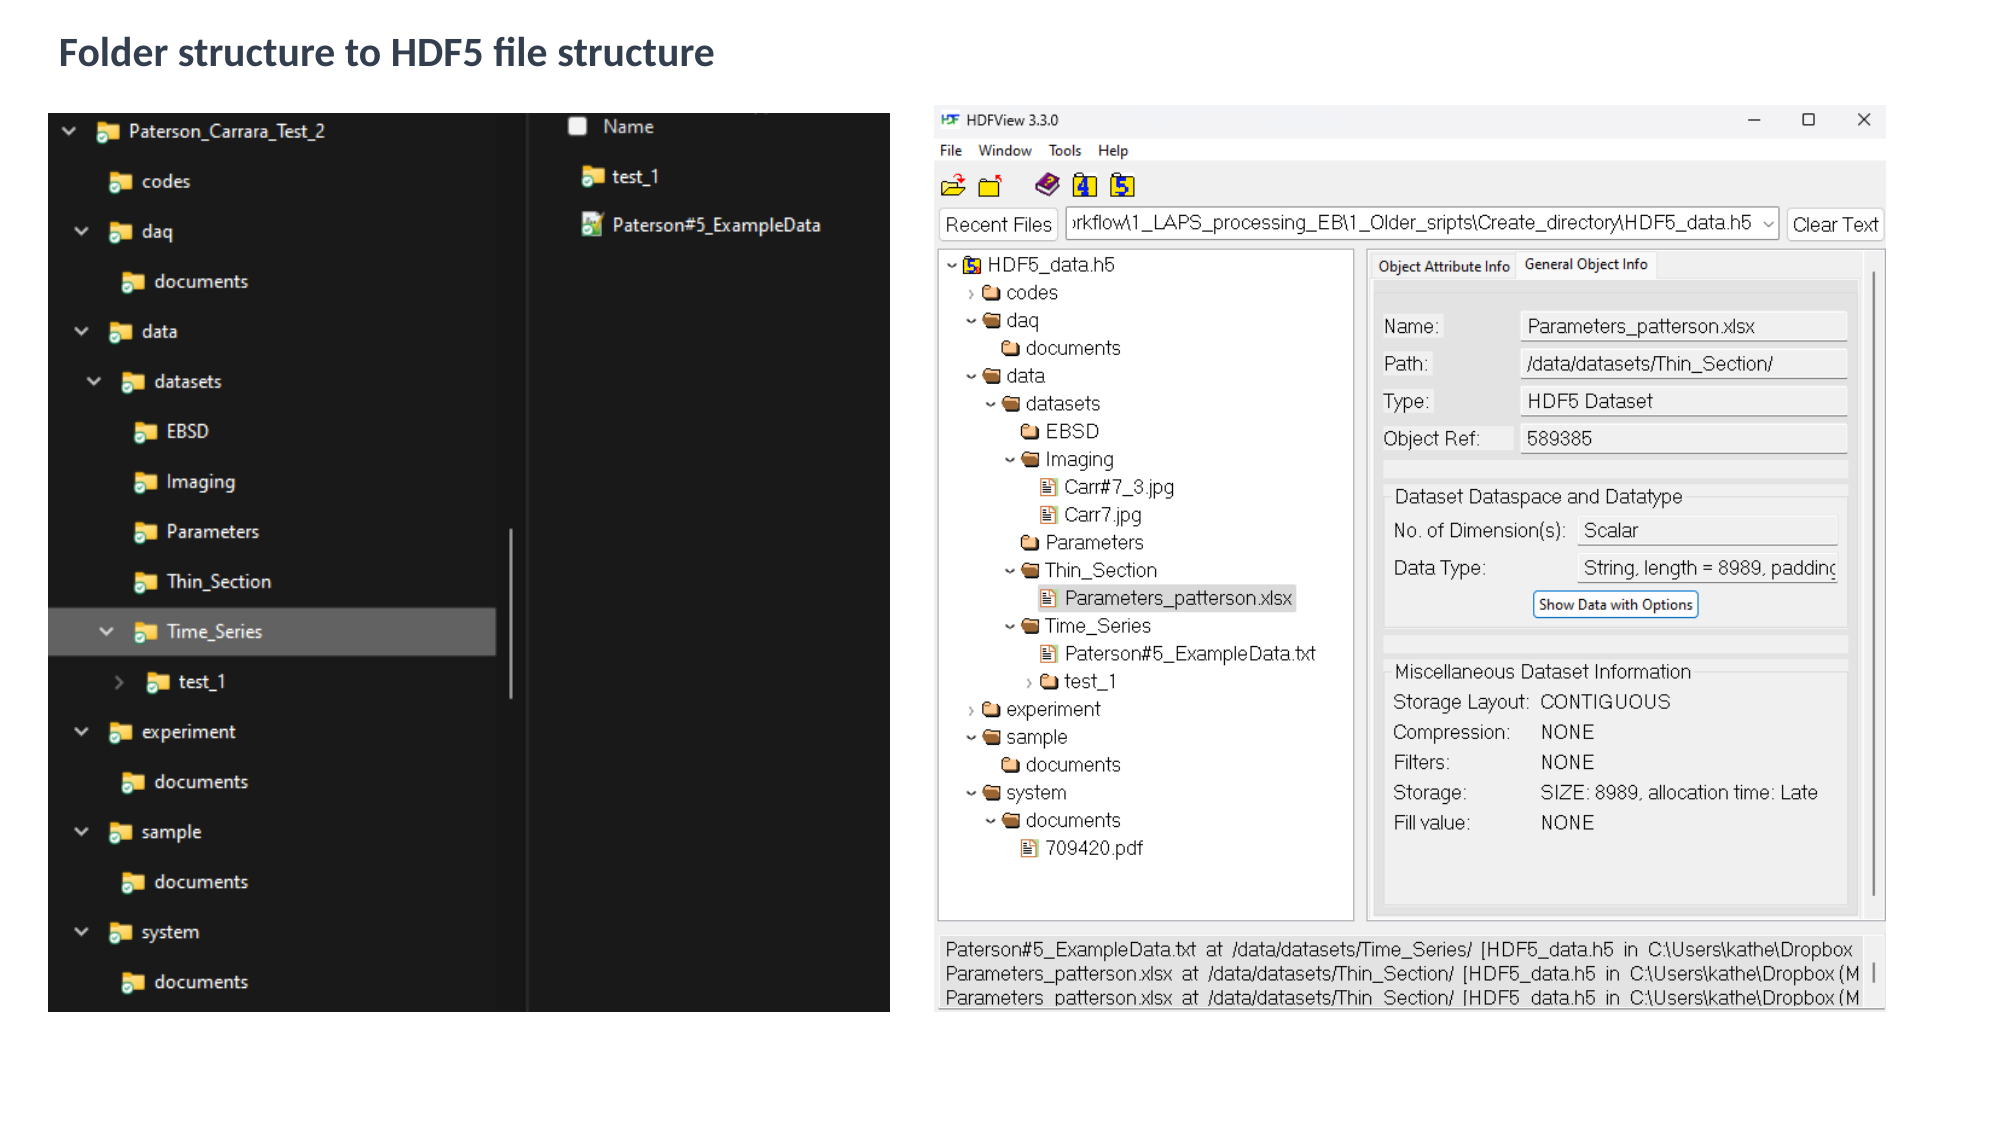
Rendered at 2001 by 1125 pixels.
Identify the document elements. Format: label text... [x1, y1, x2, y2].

picture [934, 105, 1886, 1012]
text_box Folder structure to HDF5 file structure [44, 17, 1044, 82]
picture [48, 113, 890, 1012]
